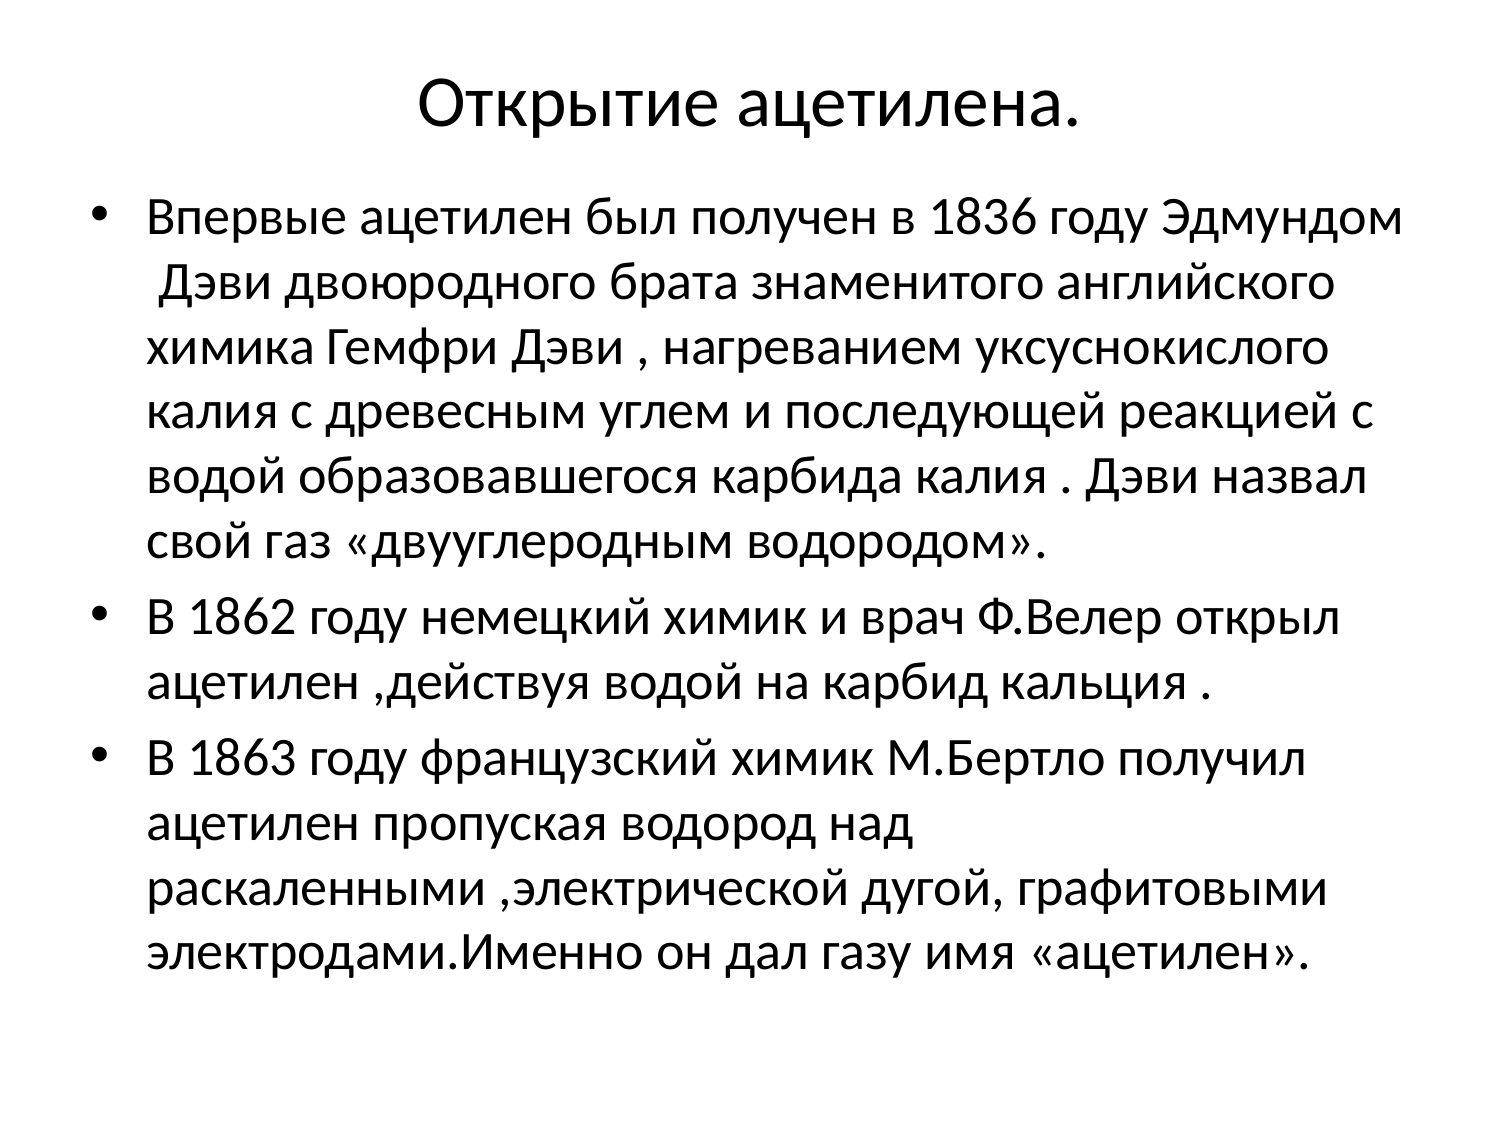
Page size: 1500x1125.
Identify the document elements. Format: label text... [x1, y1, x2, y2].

title Открытие ацетилена. [75, 45, 1425, 149]
list Впервые ацетилен был получен в 1836 году Эдмундом Дэви двоюродного брата знаменитого английского химика Гемфри Дэви , нагреванием уксуснокислого калия с древесным углем и последующей реакцией с водой образовавшегося карбида калия . Дэви назвал свой газ «двууглеродным водородом». В 1862 году немецкий химик и врач Ф.Велер открыл ацетилен ,действуя водой на карбид кальция . В 1863 году французский химик М.Бертло получил ацетилен пропуская водород над раскаленными ,электрической дугой, графитовыми электродами.Именно он дал газу имя «ацетилен». [75, 172, 1425, 1005]
